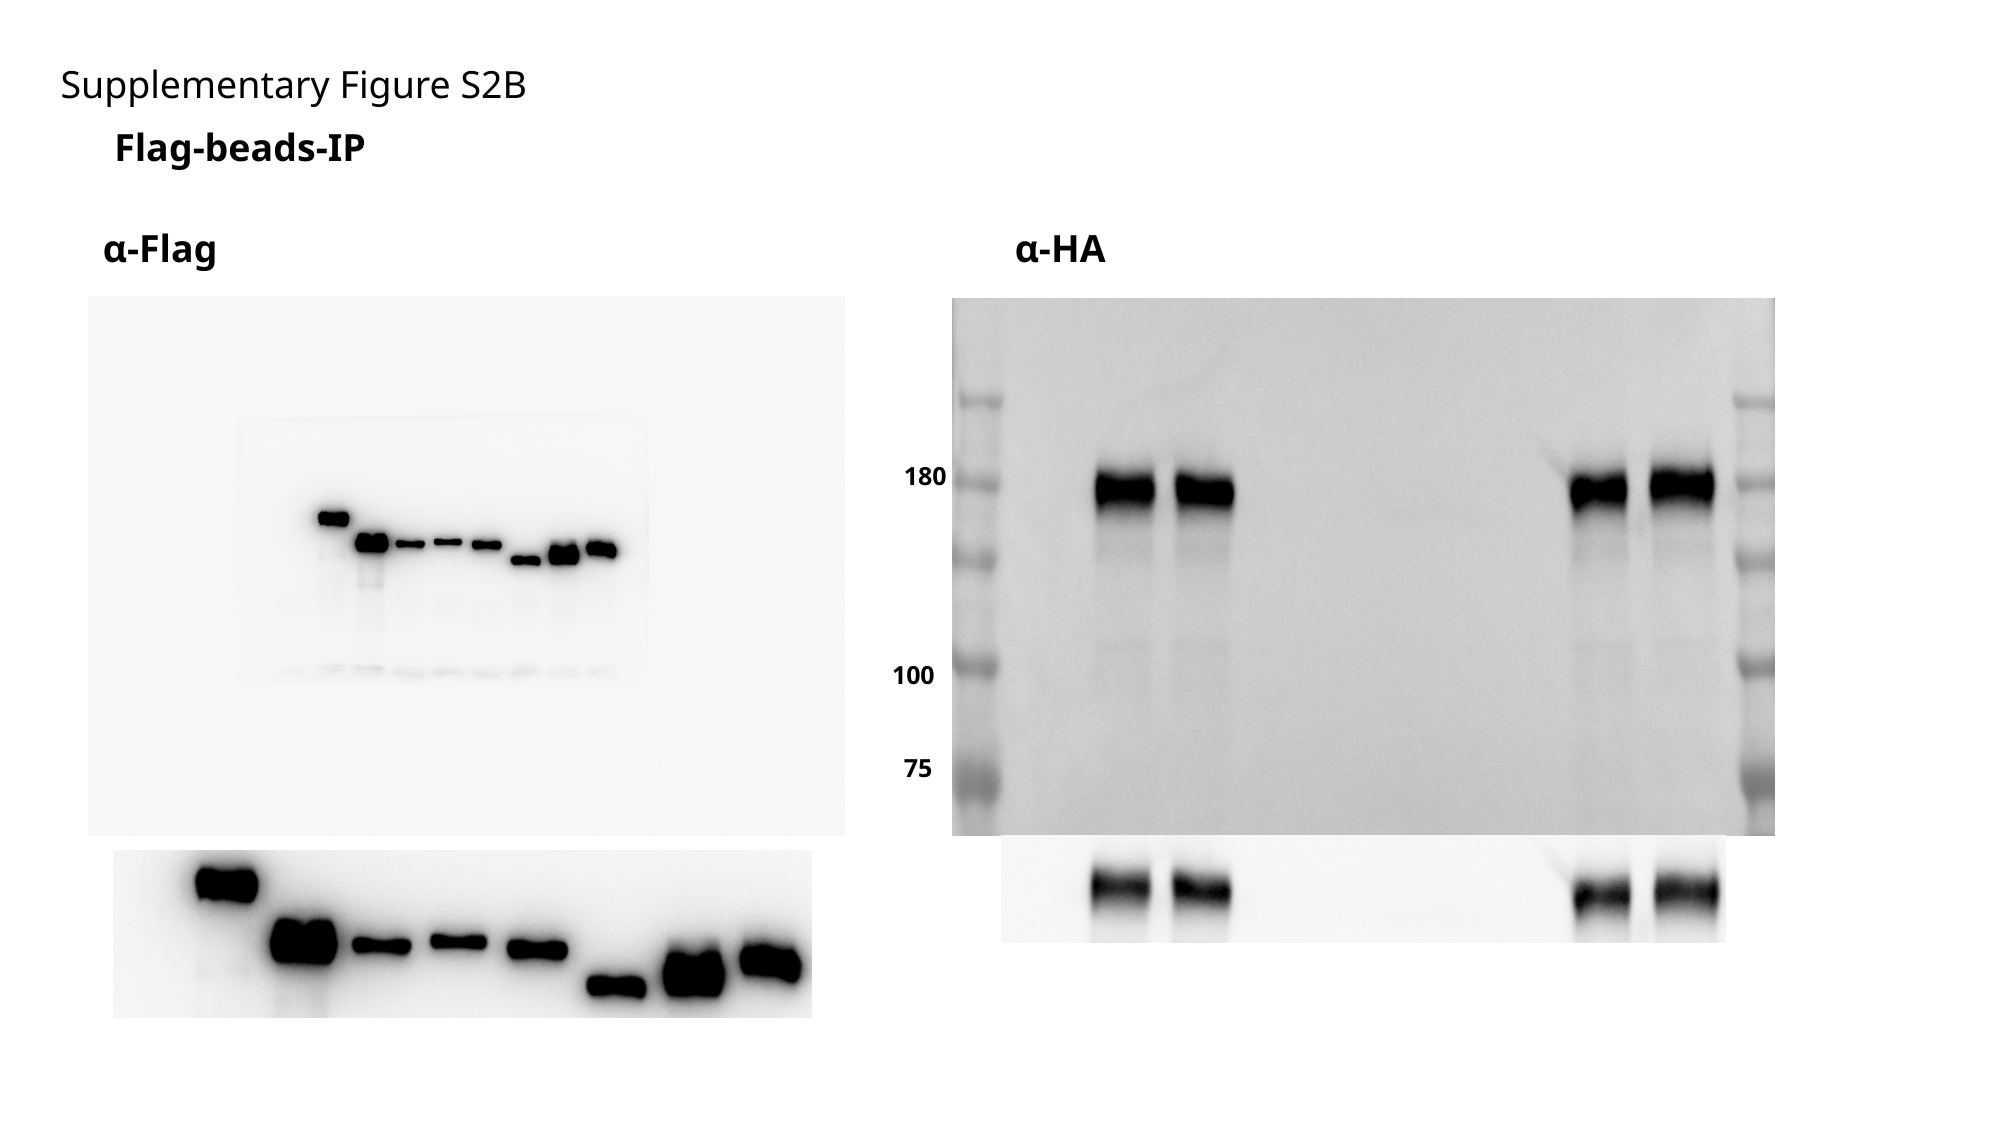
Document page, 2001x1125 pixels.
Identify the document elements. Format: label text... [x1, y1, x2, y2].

text_box 75 [889, 744, 952, 790]
text_box α-HA [999, 217, 1162, 278]
text_box Flag-beads-IP [99, 116, 400, 176]
picture [952, 298, 1775, 943]
text_box Supplementary Figure S2B [45, 53, 820, 114]
text_box α-Flag [88, 217, 250, 278]
text_box 180 [889, 453, 952, 499]
picture [113, 850, 812, 1018]
picture [88, 296, 845, 836]
text_box 100 [877, 652, 952, 698]
